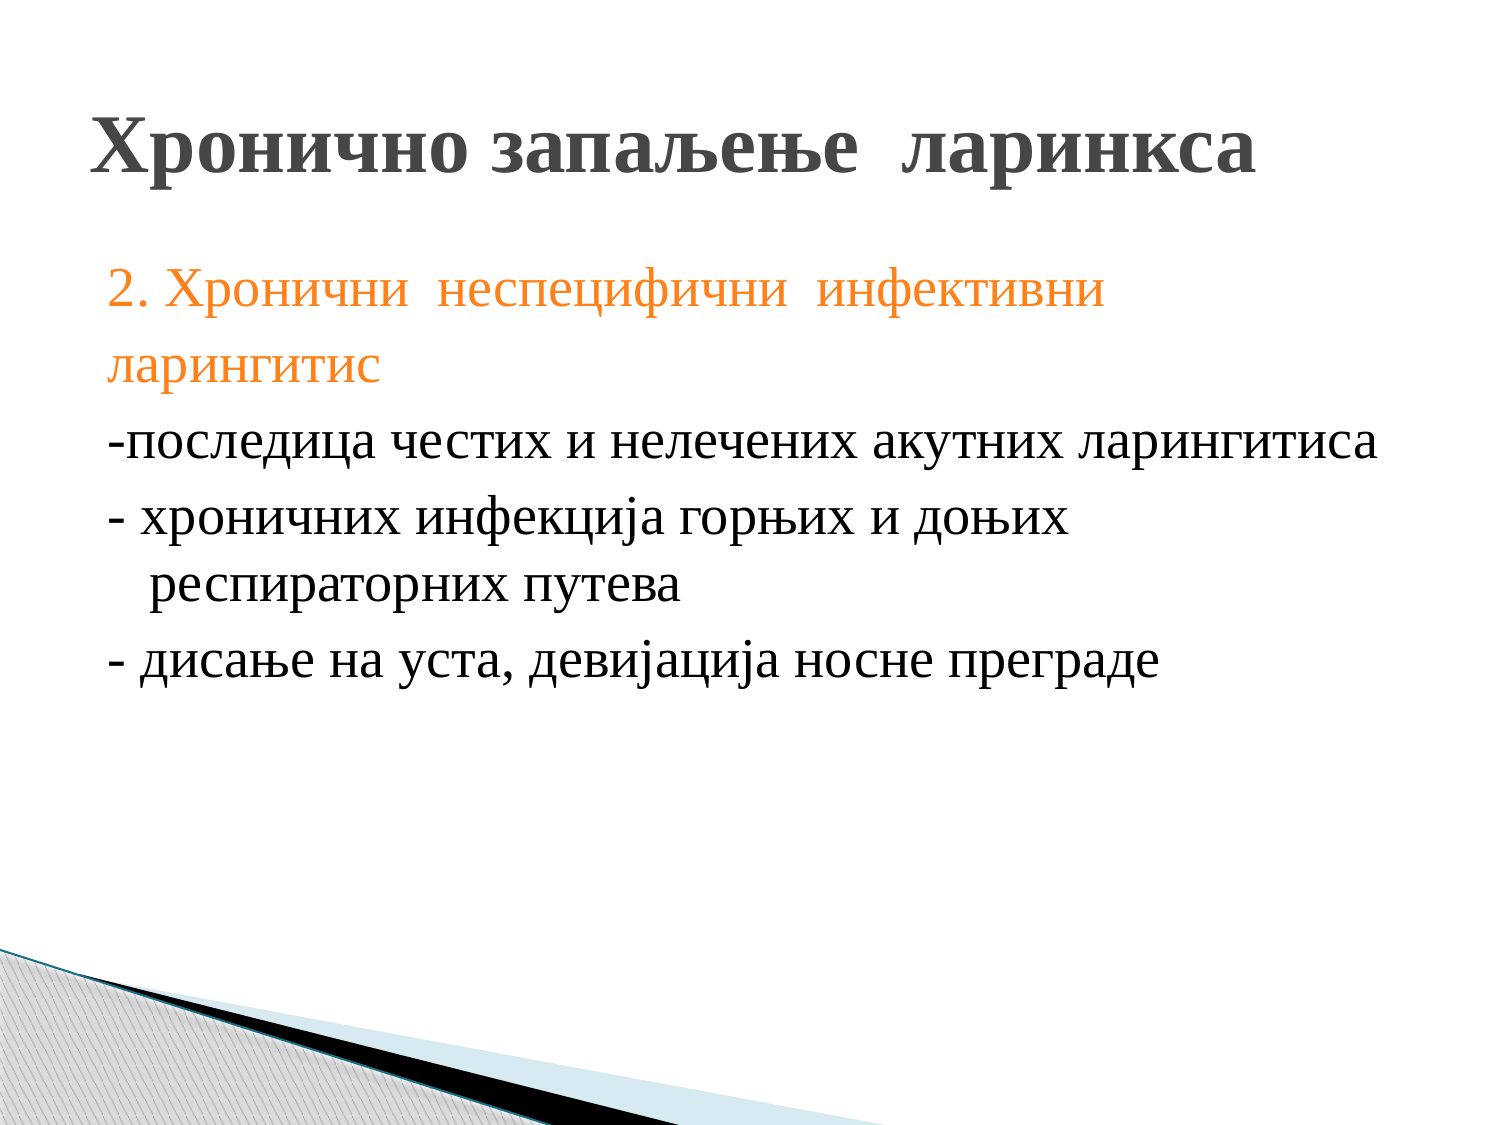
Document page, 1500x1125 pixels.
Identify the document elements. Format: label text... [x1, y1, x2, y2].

title Хронично запаљење ларинкса [75, 45, 1425, 233]
list 2. Хронични неспецифични инфективни ларингитис -последица честих и нелечених акутних ларингитиса - хроничних инфекција горњих и доњих респираторних путева - дисање на уста, девијација носне преграде [74, 242, 1426, 986]
